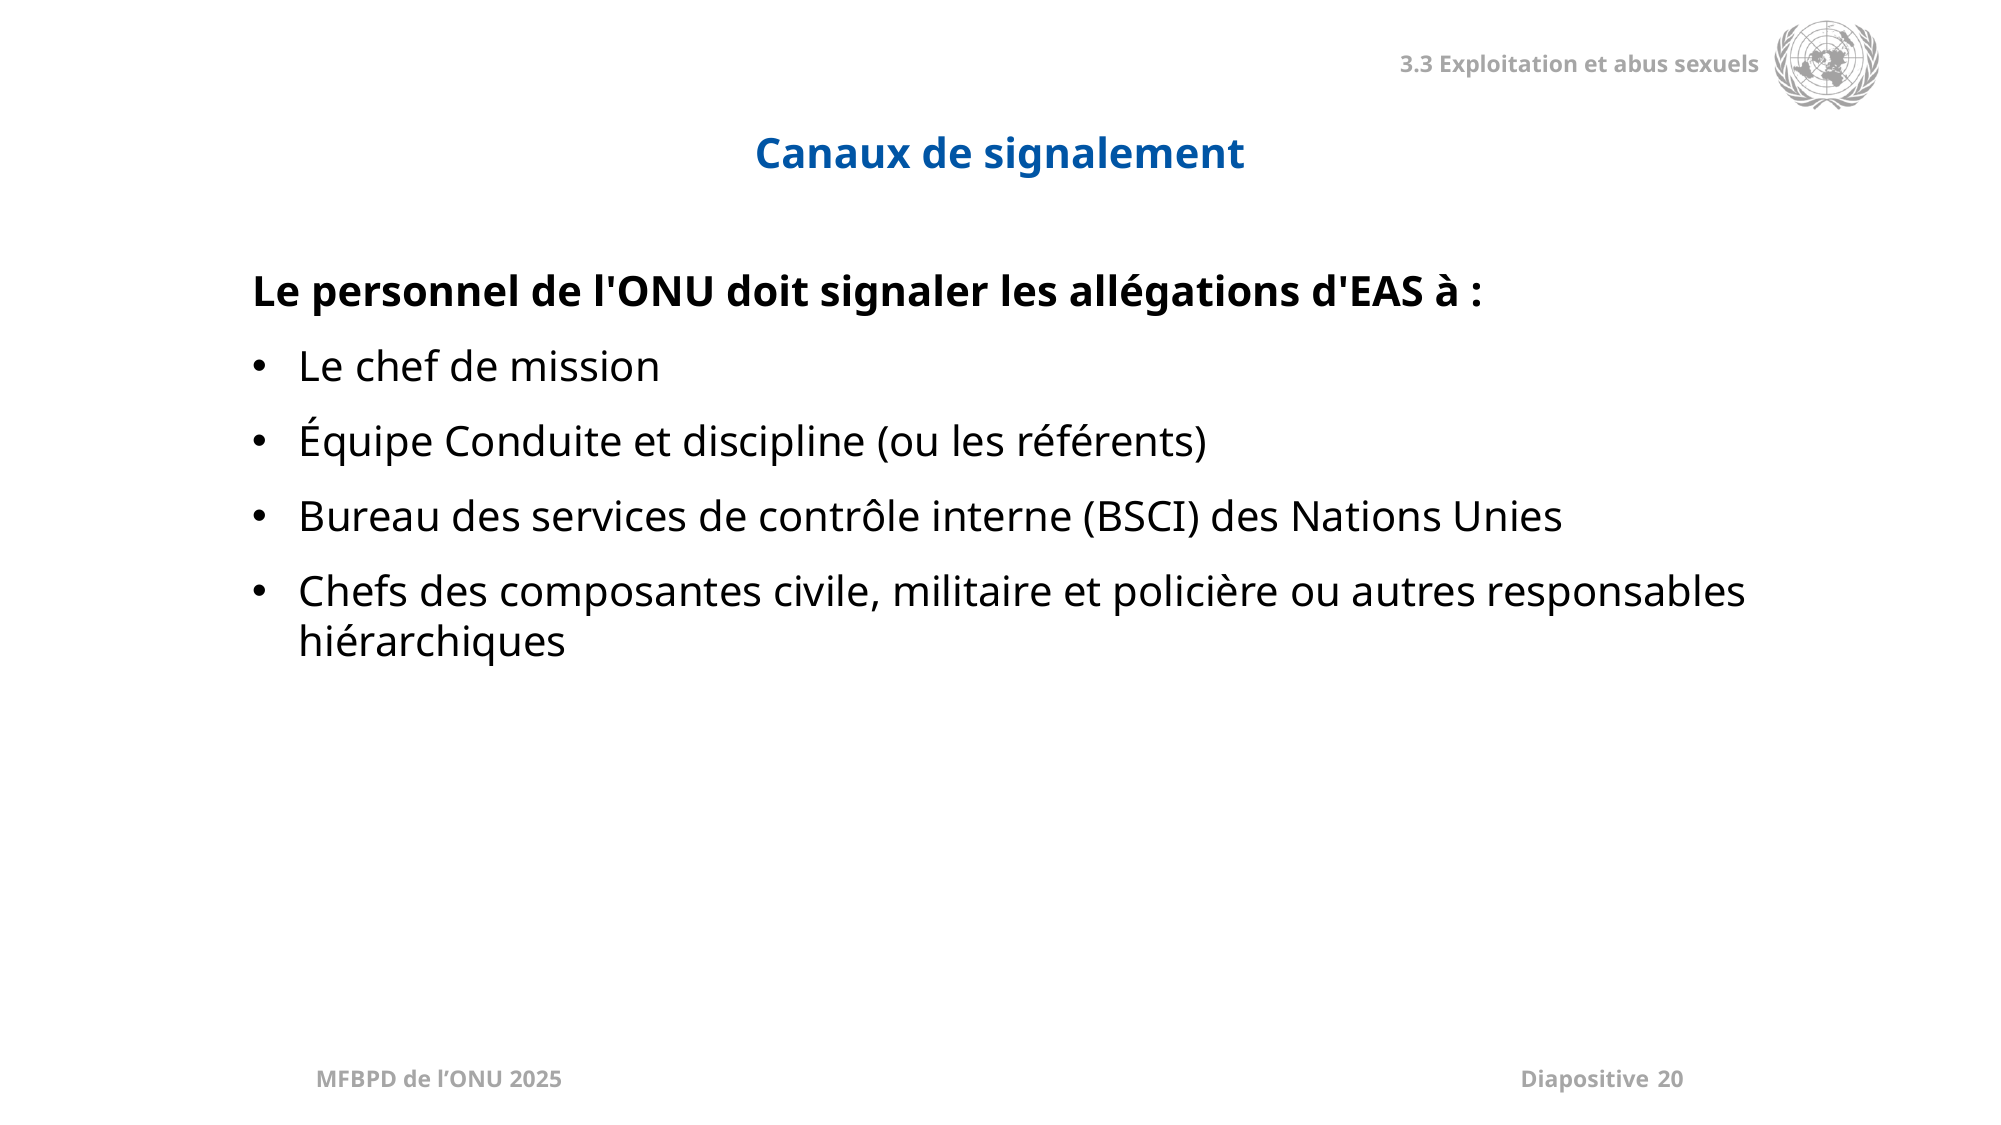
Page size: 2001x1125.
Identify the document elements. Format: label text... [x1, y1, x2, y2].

text_box Le personnel de l'ONU doit signaler les allégations d'EAS à : Le chef de mission Équipe Conduite et discipline (ou les référents) Bureau des services de contrôle interne (BSCI) des Nations Unies Chefs des composantes civile, militaire et policière ou autres responsables hiérarchiques [249, 228, 1750, 666]
text_box Canaux de signalement [272, 118, 1728, 184]
